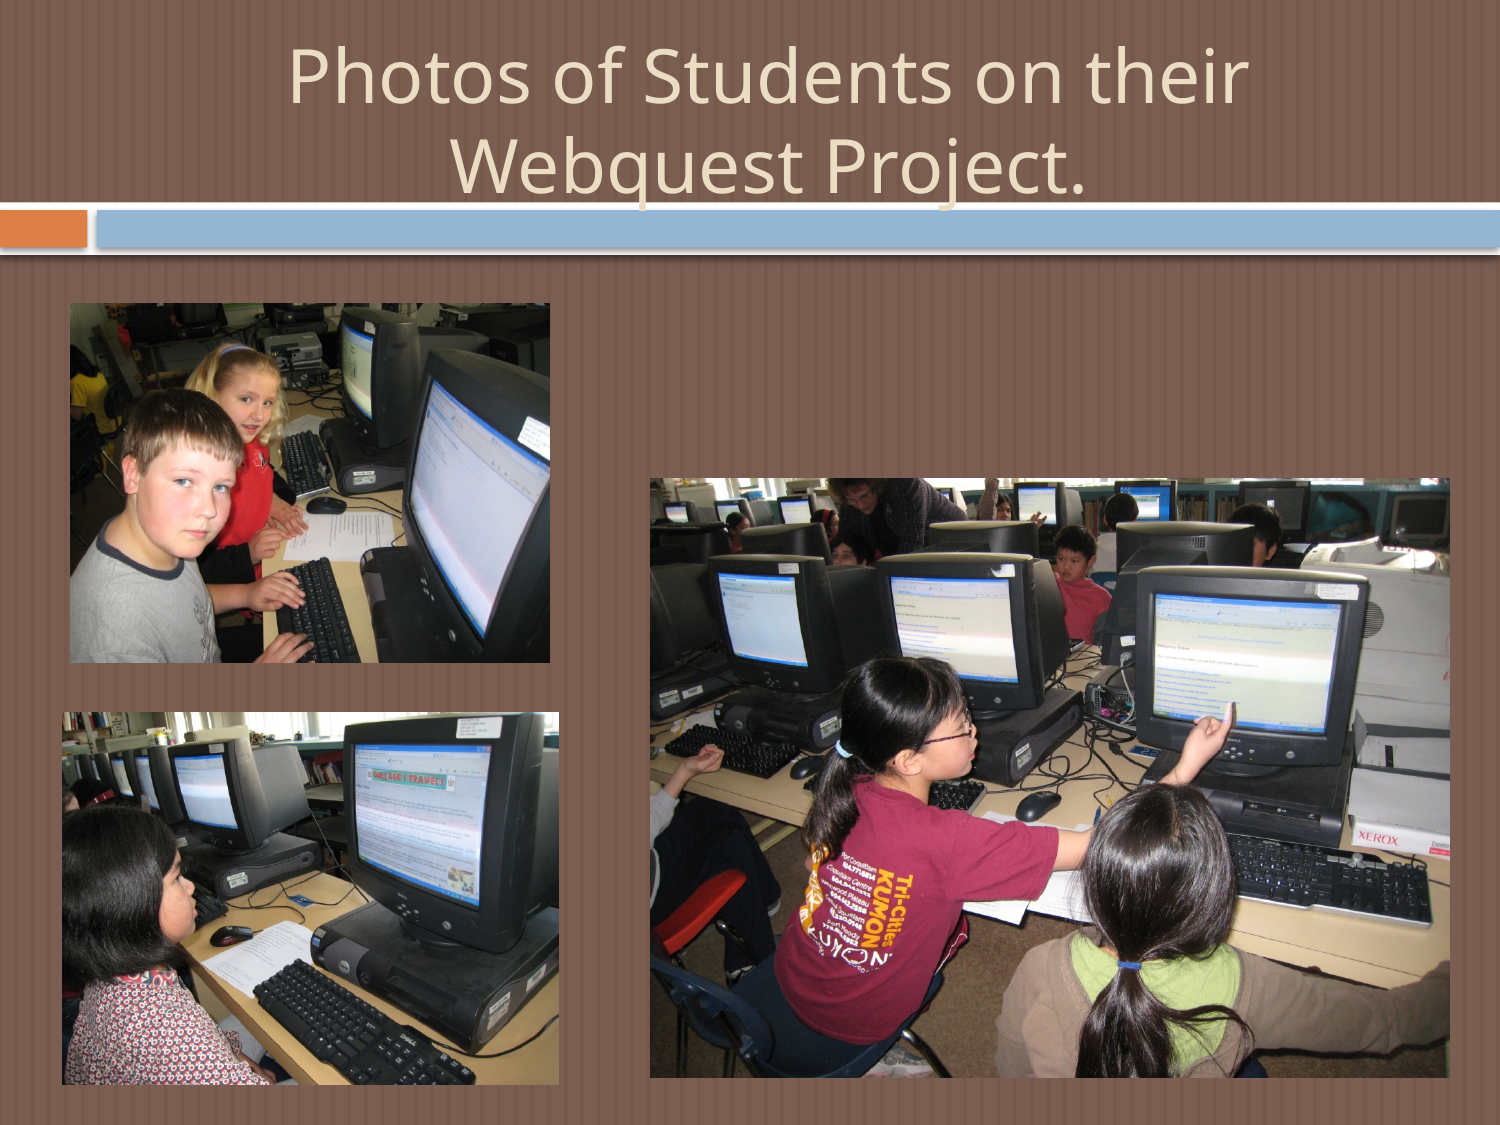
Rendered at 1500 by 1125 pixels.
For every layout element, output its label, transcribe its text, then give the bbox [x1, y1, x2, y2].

picture [649, 477, 1451, 1079]
picture [70, 302, 551, 663]
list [62, 712, 559, 1085]
title Photos of Students on their Webquest Project. [100, 37, 1438, 200]
